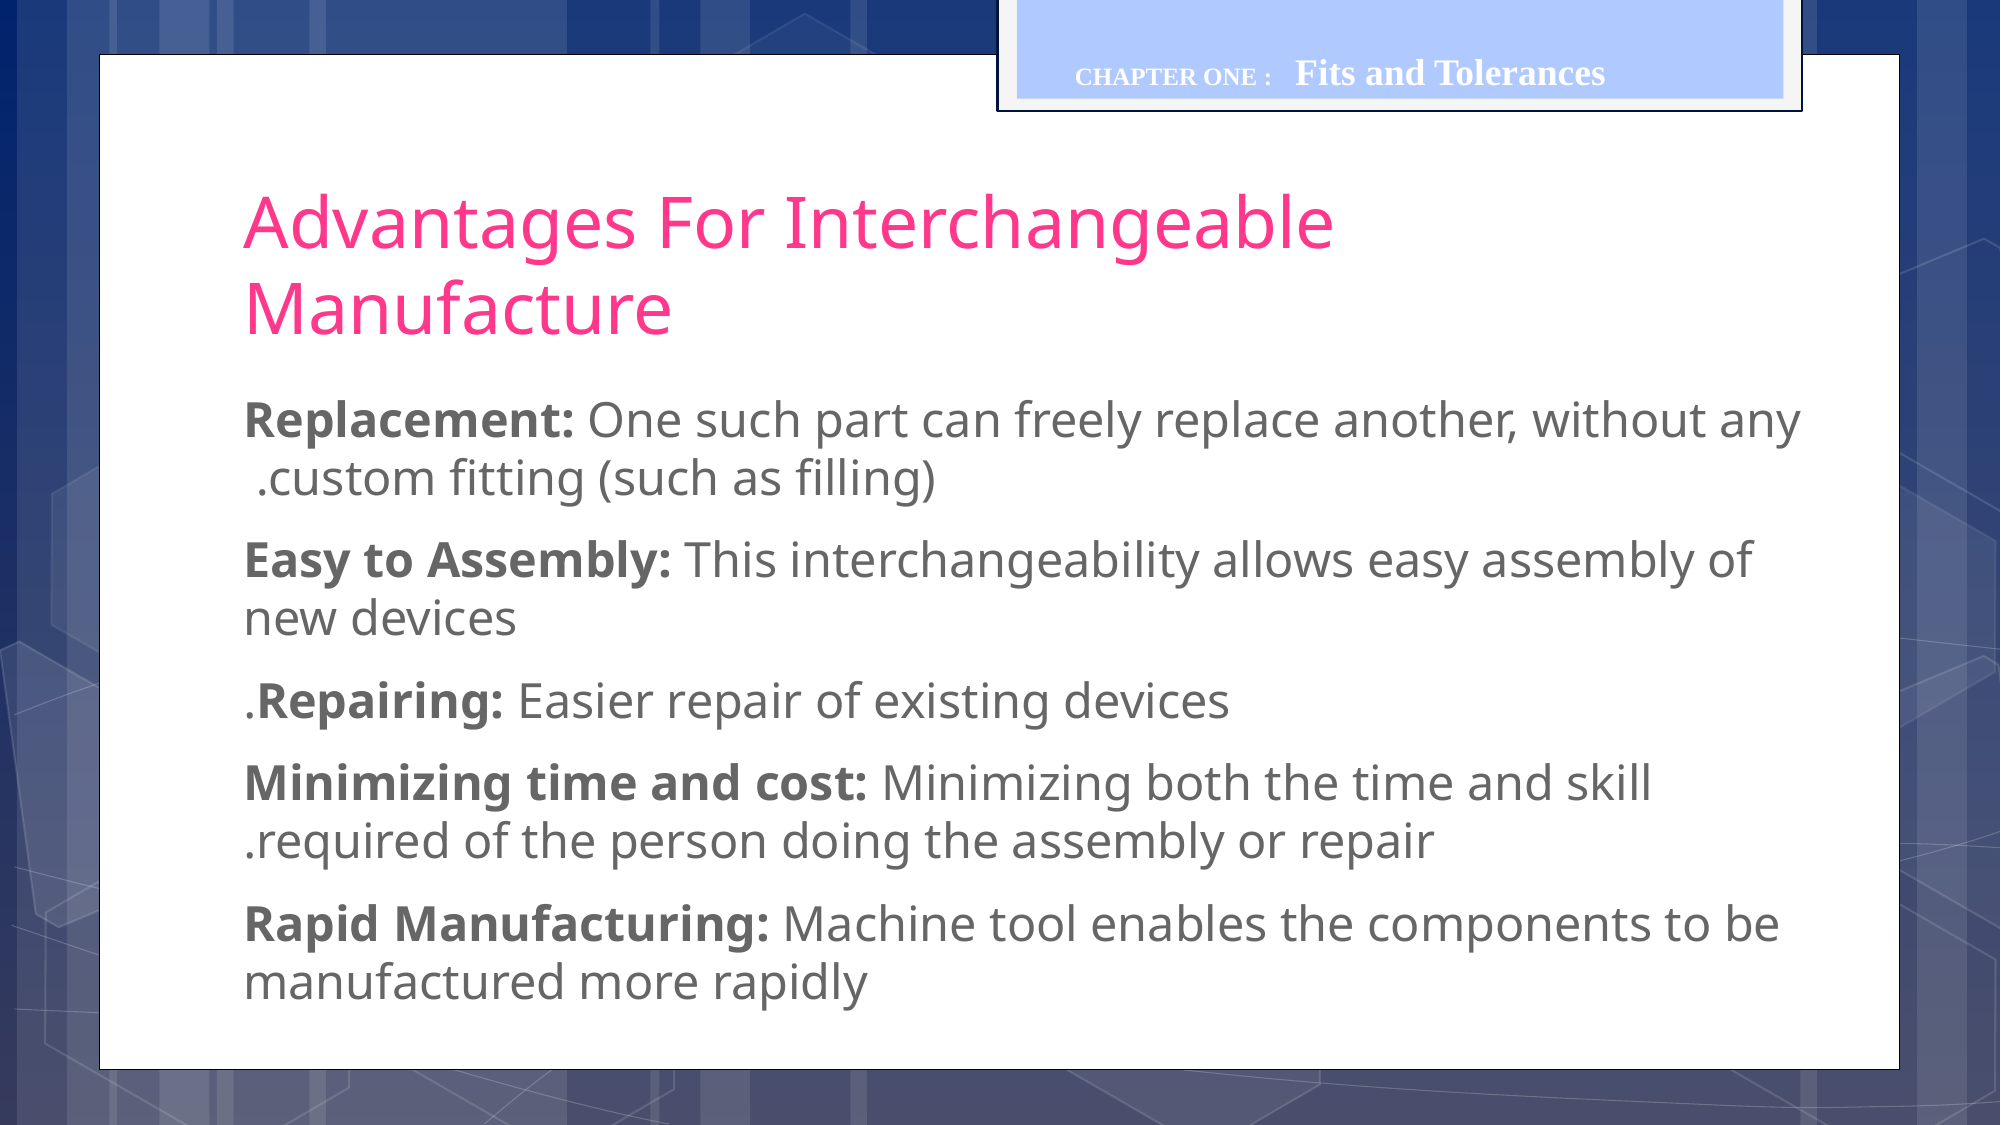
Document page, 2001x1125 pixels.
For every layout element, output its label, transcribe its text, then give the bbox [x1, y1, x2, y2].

list Replacement: One such part can freely replace another, without any custom fitting (such as filling). Easy to Assembly: This interchangeability allows easy assembly of new devices Repairing: Easier repair of existing devices. Minimizing time and cost: Minimizing both the time and skill required of the person doing the assembly or repair. Rapid Manufacturing: Machine tool enables the components to be manufactured more rapidly [228, 381, 1849, 1017]
title Advantages For Interchangeable Manufacture [228, 168, 1765, 357]
text_box CHAPTER ONE : Fits and Tolerances [1060, 0, 1621, 107]
